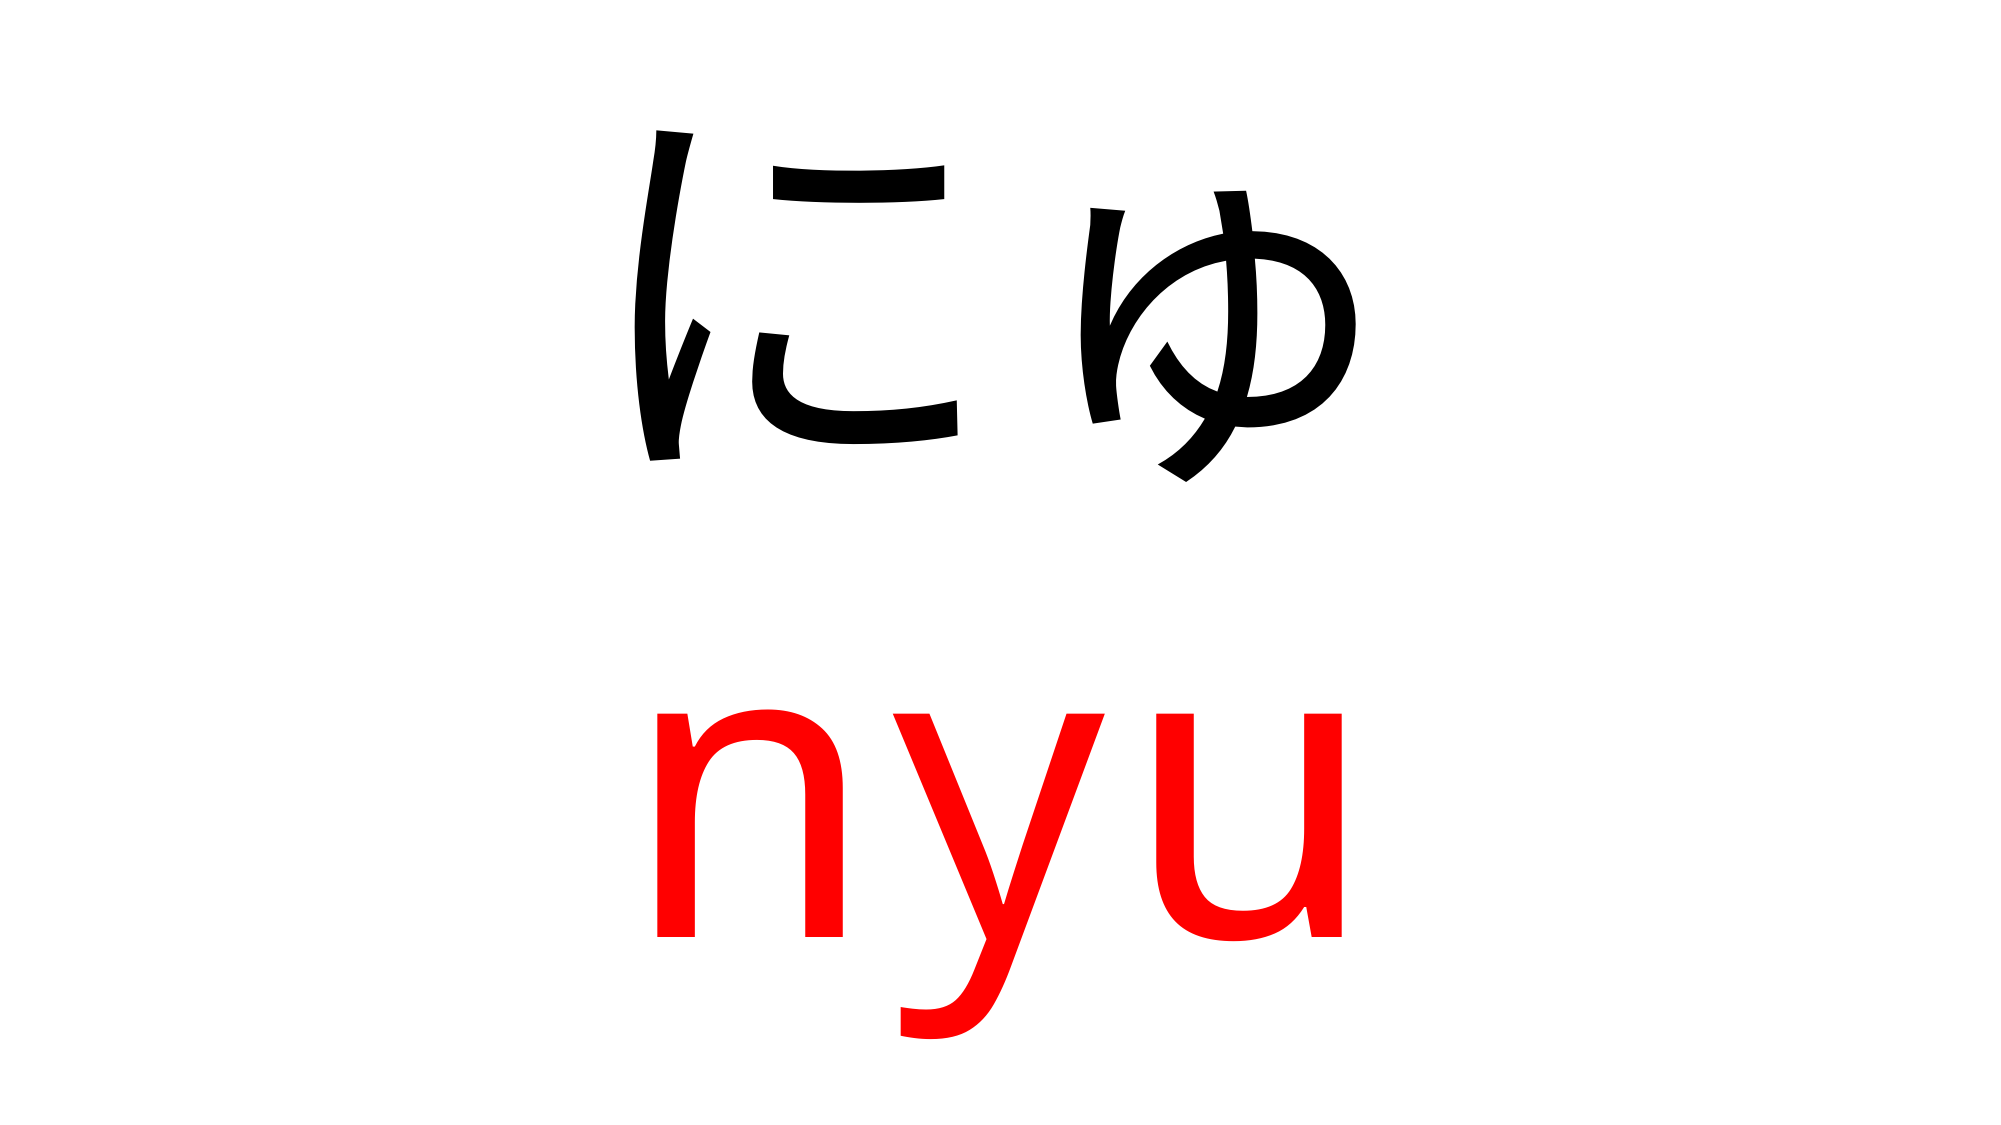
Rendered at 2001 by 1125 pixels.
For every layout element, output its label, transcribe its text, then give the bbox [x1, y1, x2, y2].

title にゅ [249, 71, 1750, 545]
text_box nyu [249, 562, 1750, 1036]
